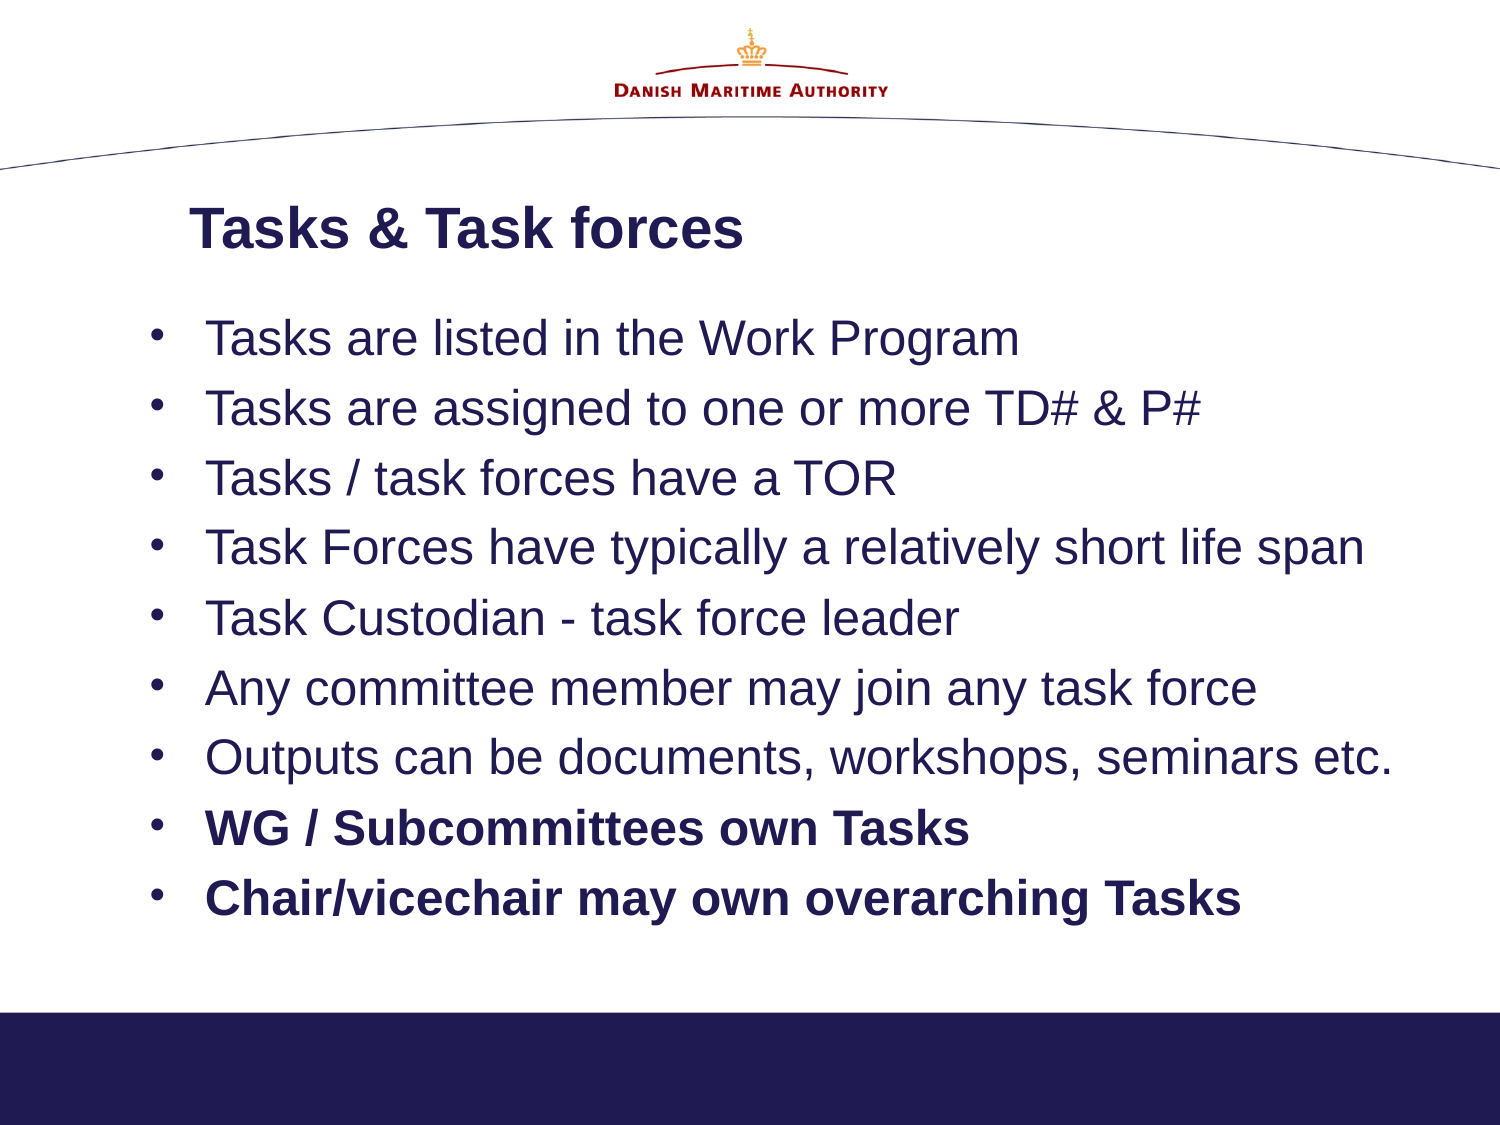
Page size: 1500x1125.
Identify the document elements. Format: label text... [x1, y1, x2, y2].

title Tasks & Task forces [174, 193, 1388, 257]
list Tasks are listed in the Work Program Tasks are assigned to one or more TD# & P# Tasks / task forces have a TOR Task Forces have typically a relatively short life span Task Custodian - task force leader Any committee member may join any task force Outputs can be documents, workshops, seminars etc. WG / Subcommittees own Tasks Chair/vicechair may own overarching Tasks [133, 297, 1482, 991]
picture [0, 28, 1500, 184]
